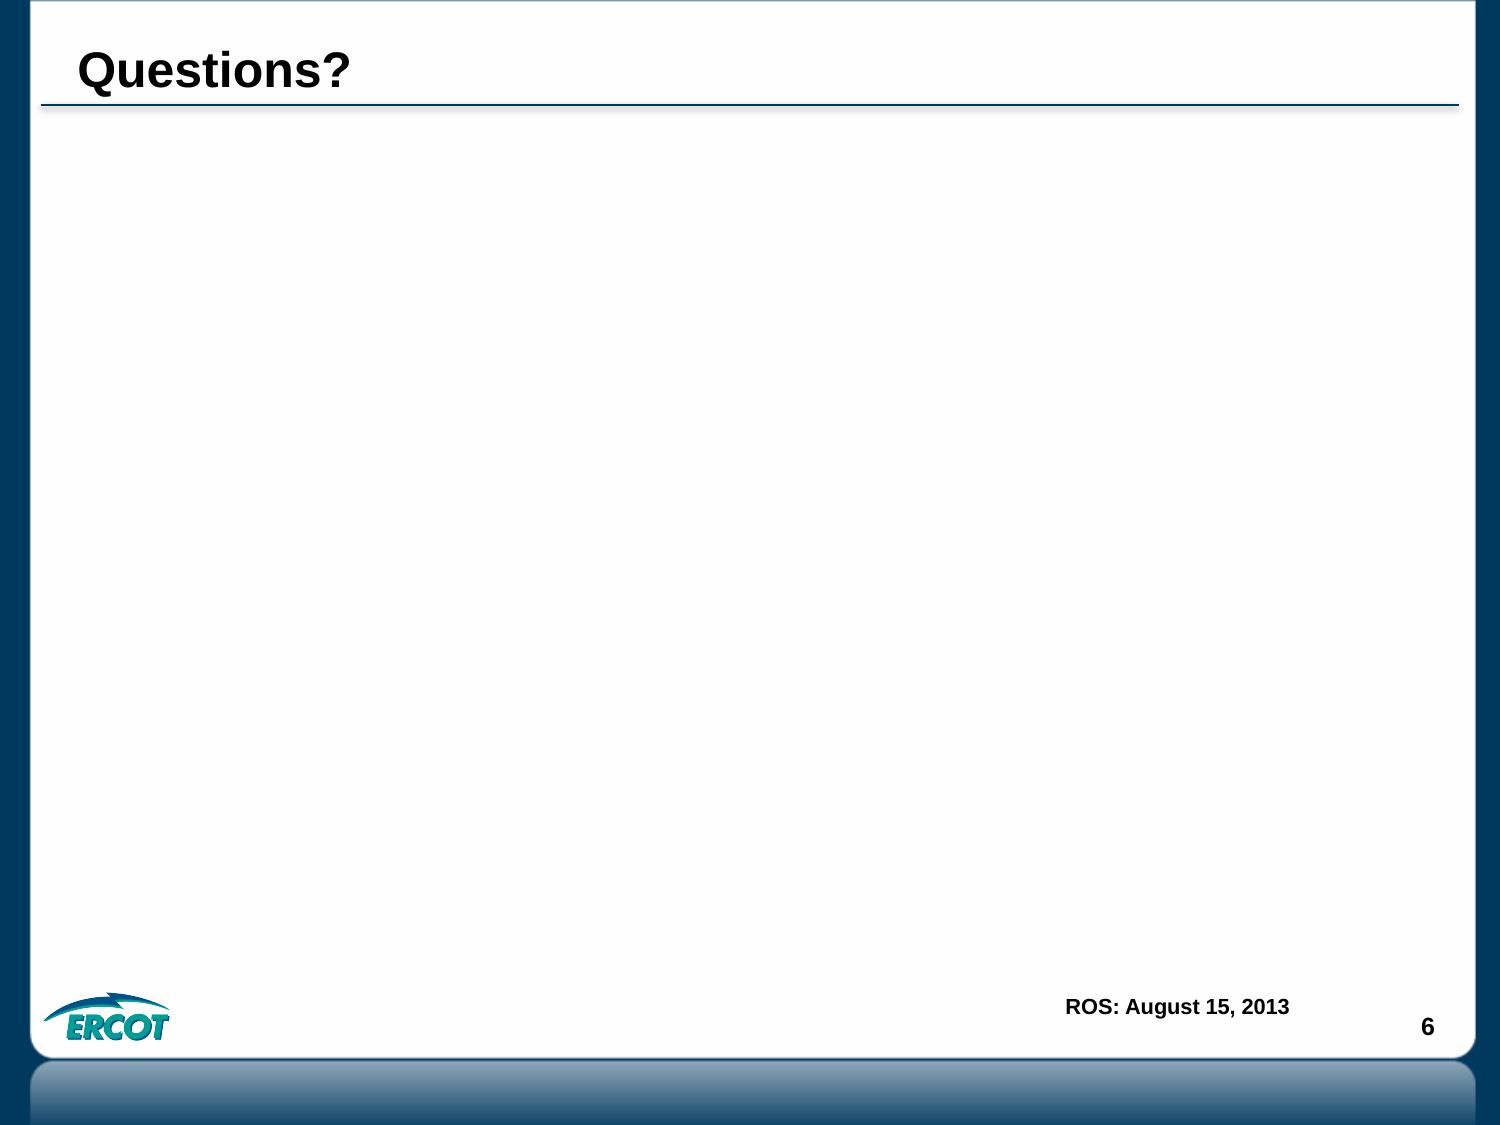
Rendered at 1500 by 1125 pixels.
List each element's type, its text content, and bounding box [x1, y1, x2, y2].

title Questions? [62, 29, 1450, 106]
picture [0, 0, 1500, 1125]
